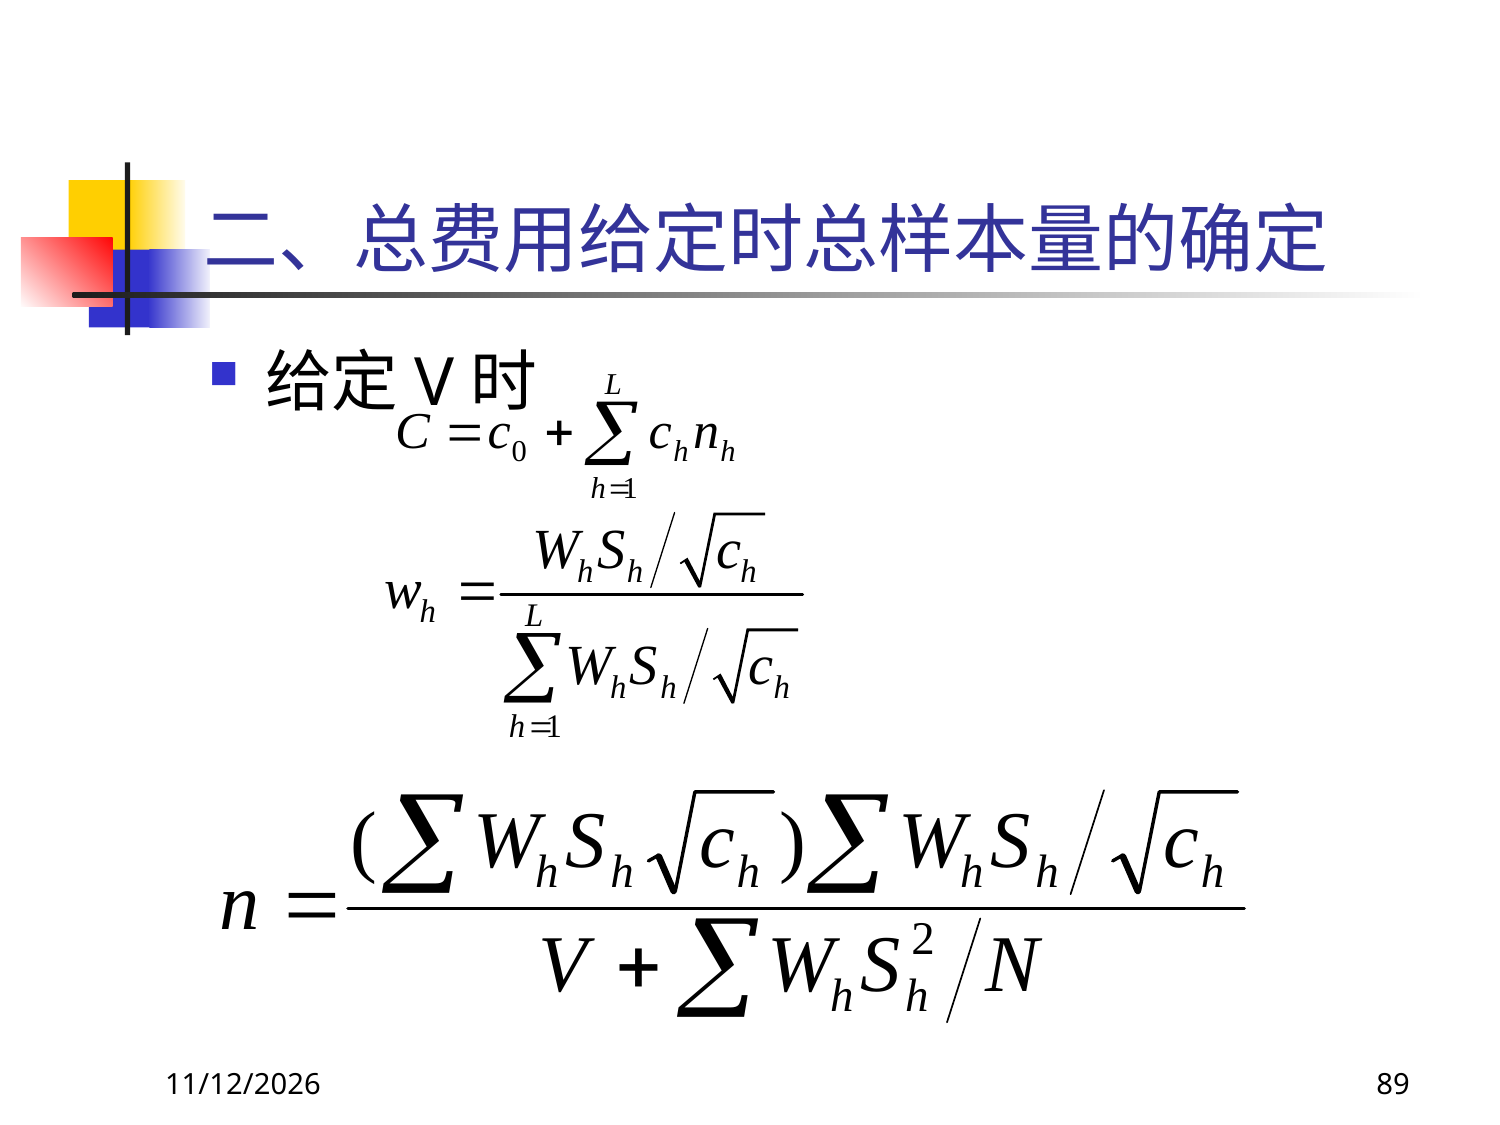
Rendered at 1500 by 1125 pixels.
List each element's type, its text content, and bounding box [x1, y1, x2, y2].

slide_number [149, 1037, 463, 1113]
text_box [374, 499, 813, 751]
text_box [387, 362, 750, 498]
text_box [206, 774, 1258, 1037]
list 给定V时 [193, 330, 1470, 1007]
slide_number 89 [1112, 1037, 1426, 1113]
title 二、总费用给定时总样本量的确定 [188, 101, 1468, 289]
